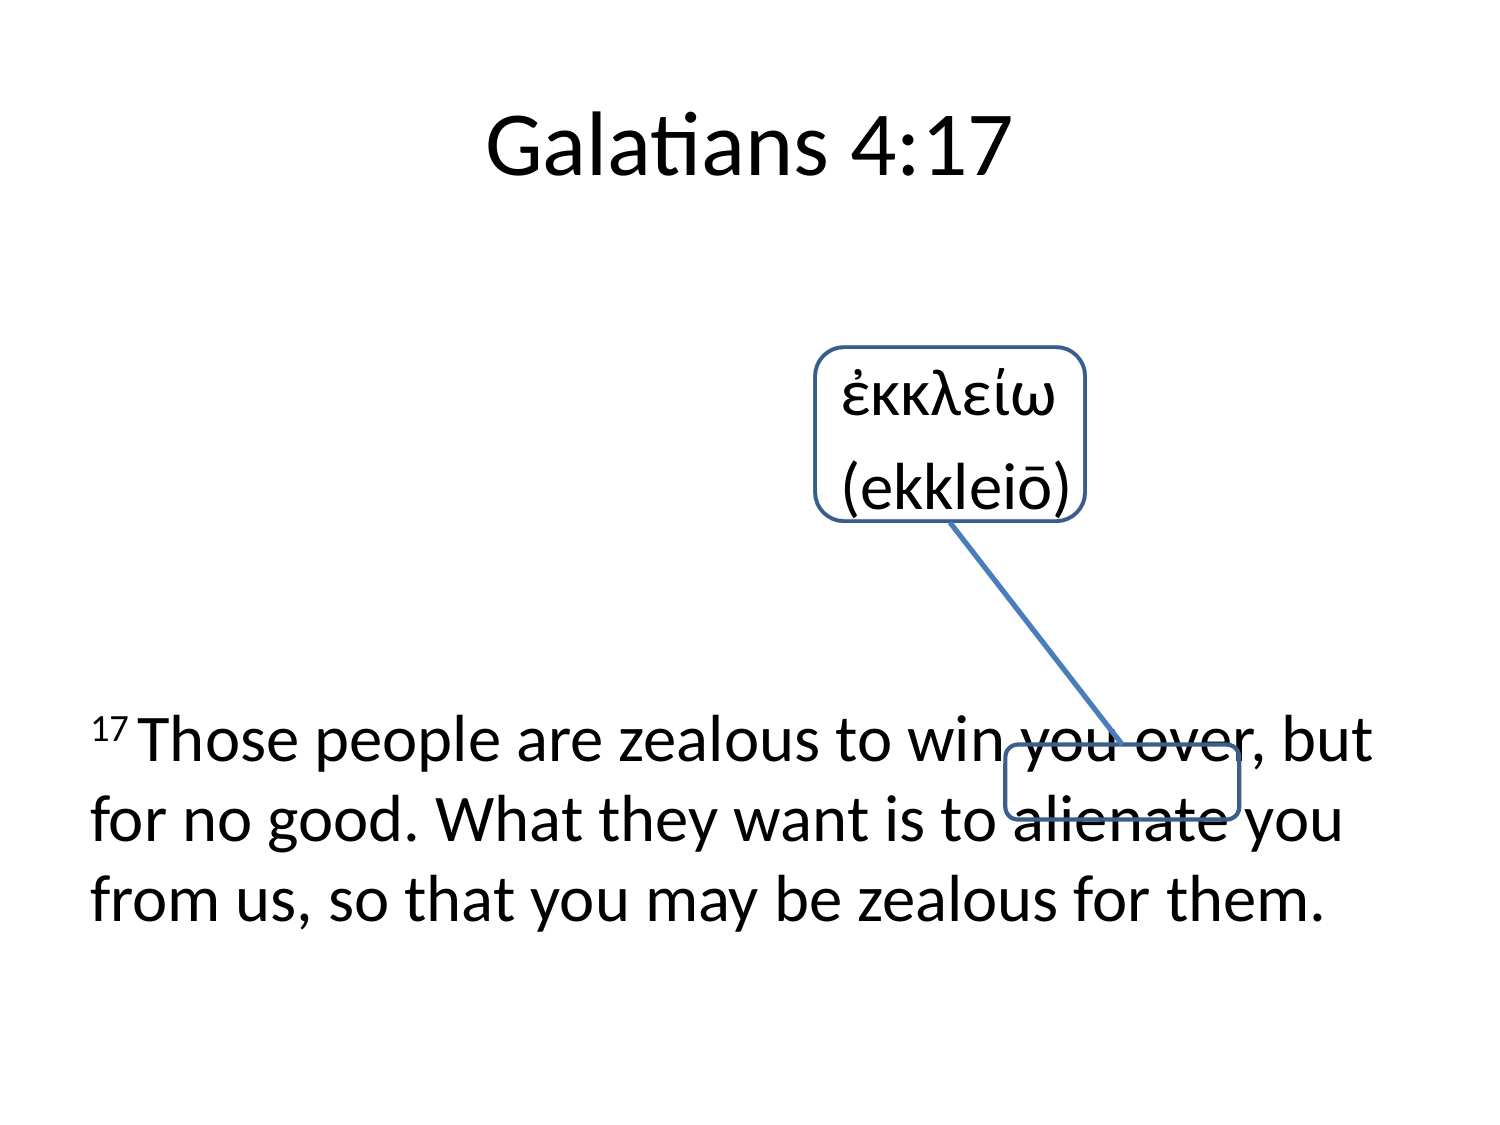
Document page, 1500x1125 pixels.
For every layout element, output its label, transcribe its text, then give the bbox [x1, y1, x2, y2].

list ἐκκλείω (ekkleiō) 17 Those people are zealous to win you over, but for no good. What they want is to alienate you from us, so that you may be zealous for them. [75, 262, 1425, 1005]
title Galatians 4:17 [75, 45, 1425, 233]
picture [812, 345, 1088, 523]
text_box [949, 522, 1123, 745]
text_box [1003, 742, 1242, 822]
